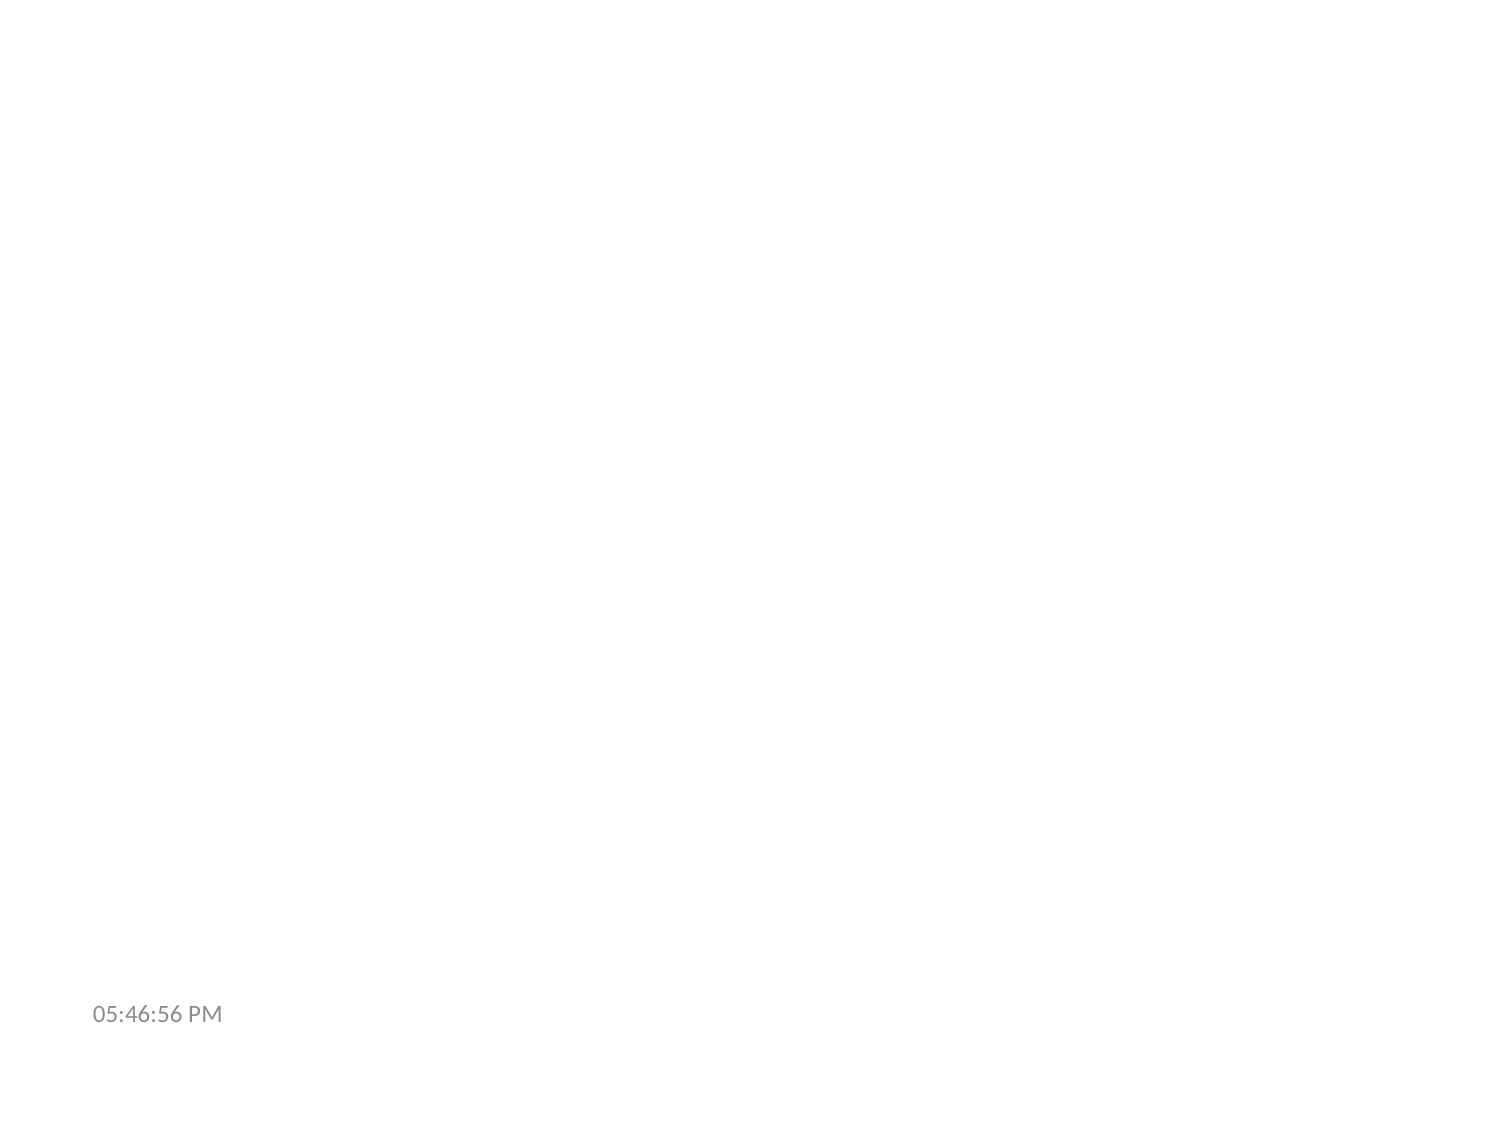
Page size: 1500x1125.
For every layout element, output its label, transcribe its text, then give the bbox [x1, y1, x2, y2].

text_box 3:35:09 PM [77, 982, 428, 1043]
